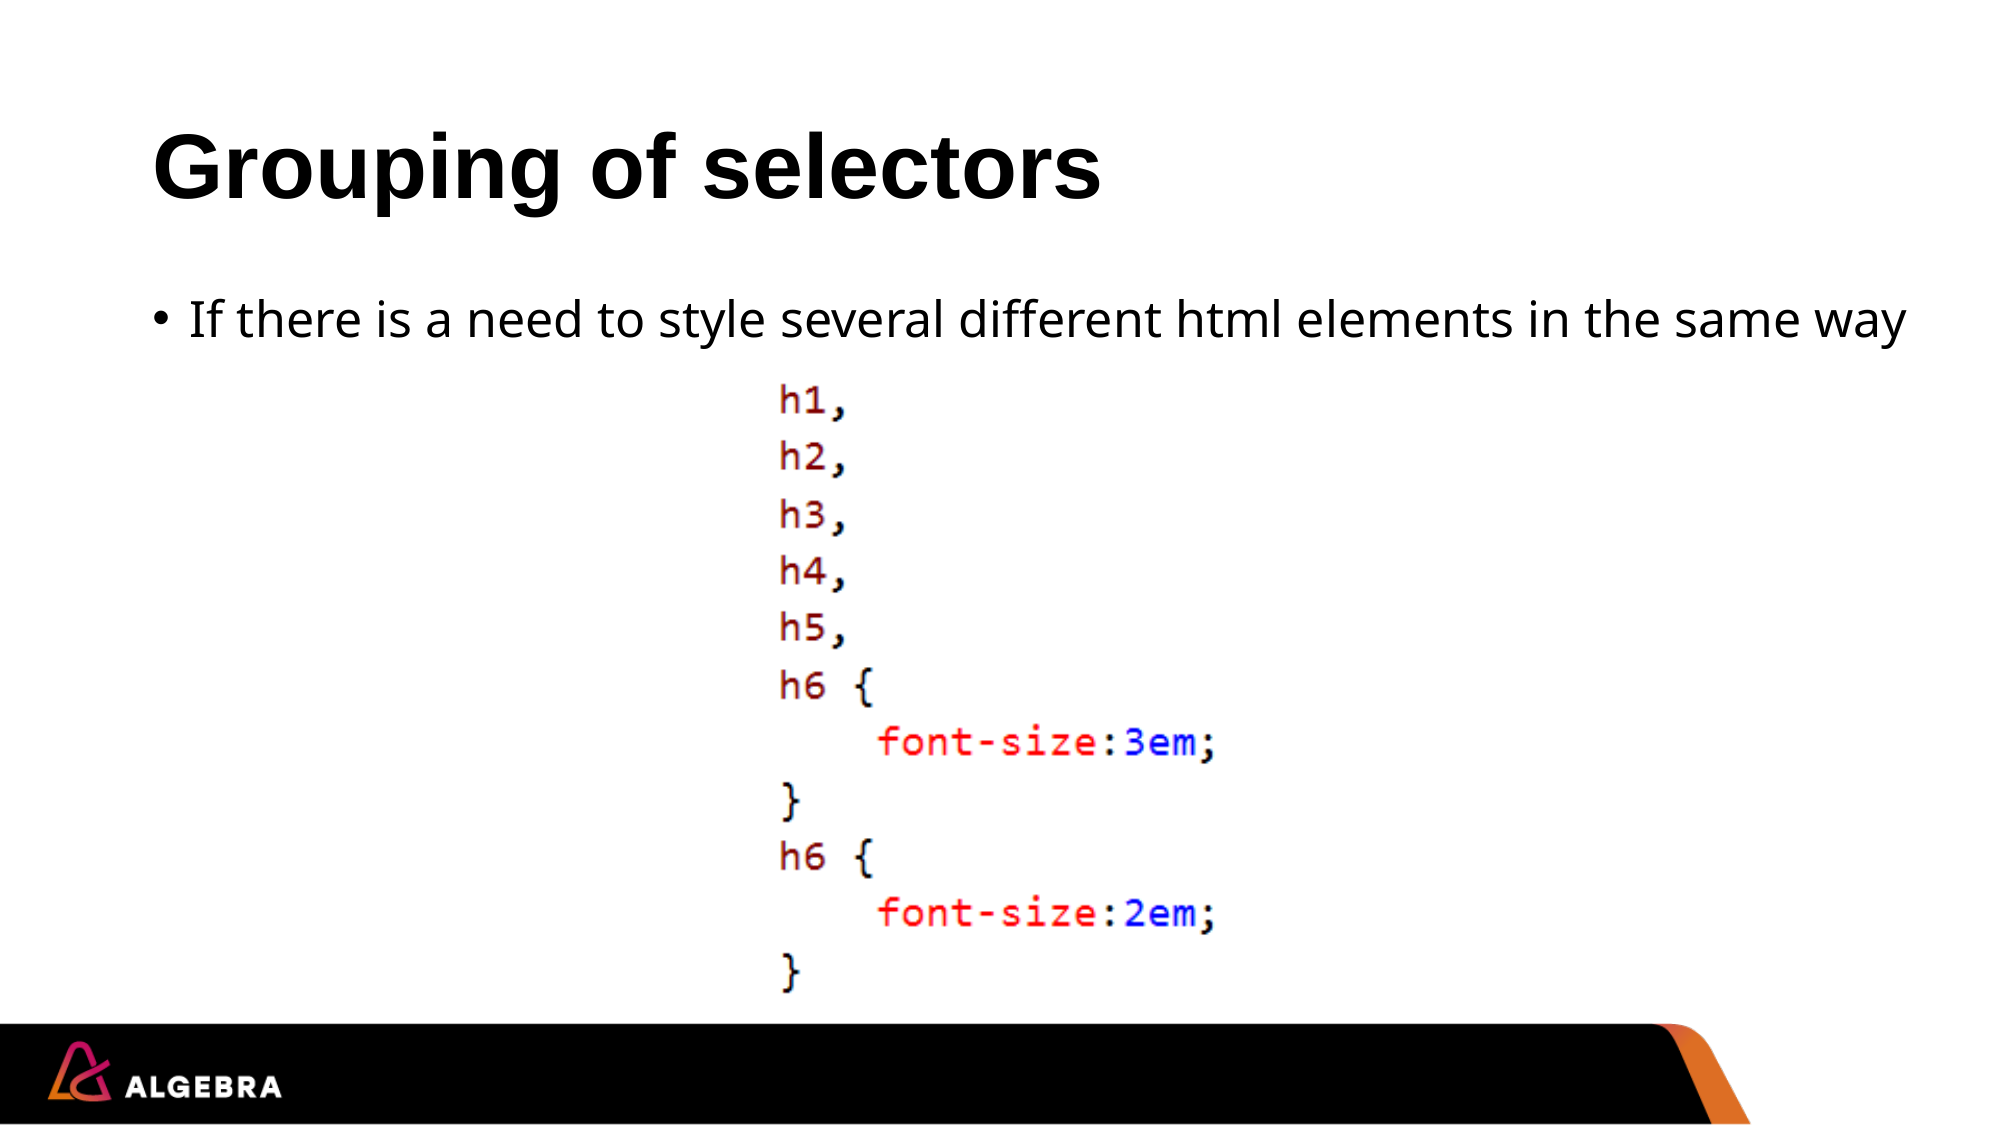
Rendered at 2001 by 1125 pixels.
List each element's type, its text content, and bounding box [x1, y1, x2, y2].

picture [0, 1023, 1958, 1125]
list If there is a need to style several different html elements in the same way [137, 277, 1947, 992]
picture [765, 370, 1319, 1008]
title Grouping of selectors [137, 59, 1863, 277]
